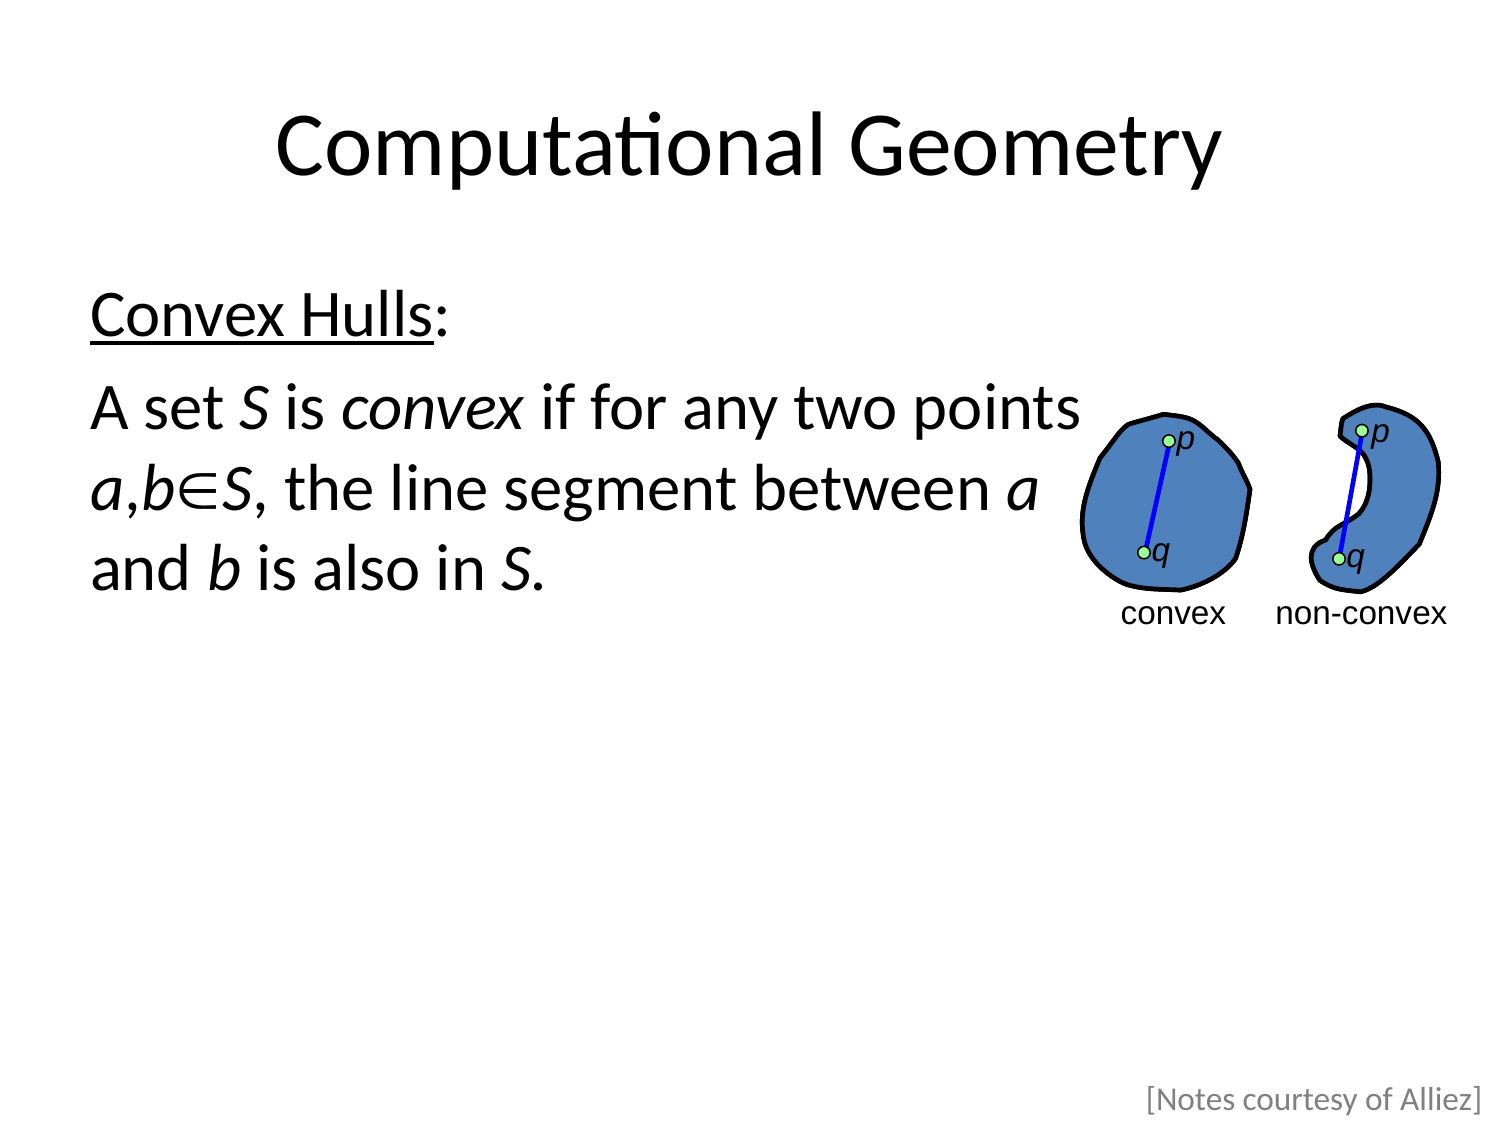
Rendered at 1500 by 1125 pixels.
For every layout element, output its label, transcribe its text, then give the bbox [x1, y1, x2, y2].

text_box [Notes courtesy of Alliez] [1130, 1069, 1498, 1125]
text_box non-convex [1260, 583, 1463, 639]
text_box convex [1105, 598, 1241, 639]
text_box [1304, 399, 1441, 593]
title Computational Geometry [75, 45, 1425, 233]
list Convex Hulls: A set S is convex if for any two points a,bS, the line segment between a and b is also in S. [75, 262, 1425, 1005]
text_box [1079, 408, 1251, 591]
